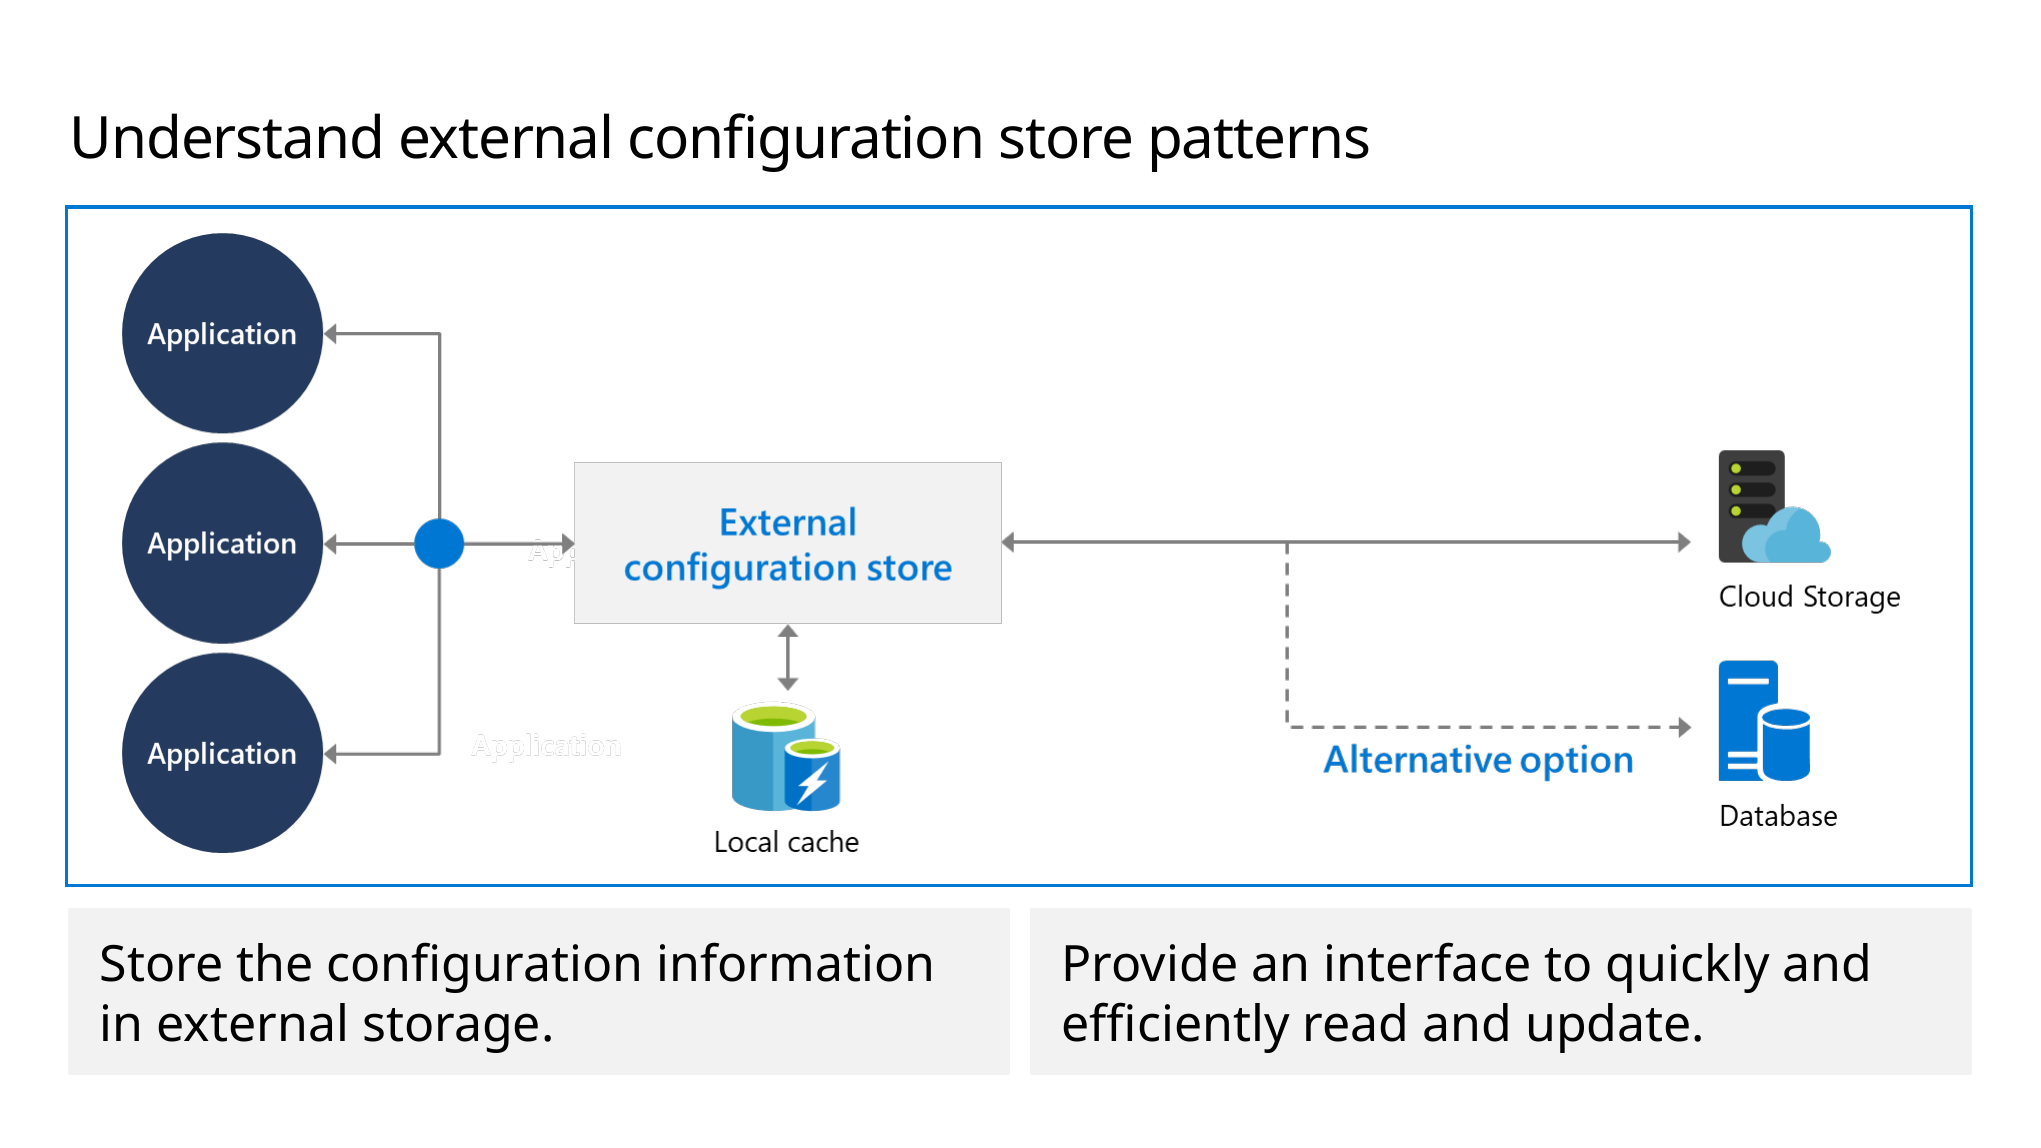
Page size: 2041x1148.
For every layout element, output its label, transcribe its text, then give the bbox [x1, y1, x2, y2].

picture [67, 208, 1971, 884]
text_box Store the configuration information in external storage. [69, 909, 1009, 1074]
title Understand external configuration store patterns [70, 103, 1969, 172]
text_box Provide an interface to quickly and efficiently read and update. [1031, 909, 1971, 1074]
